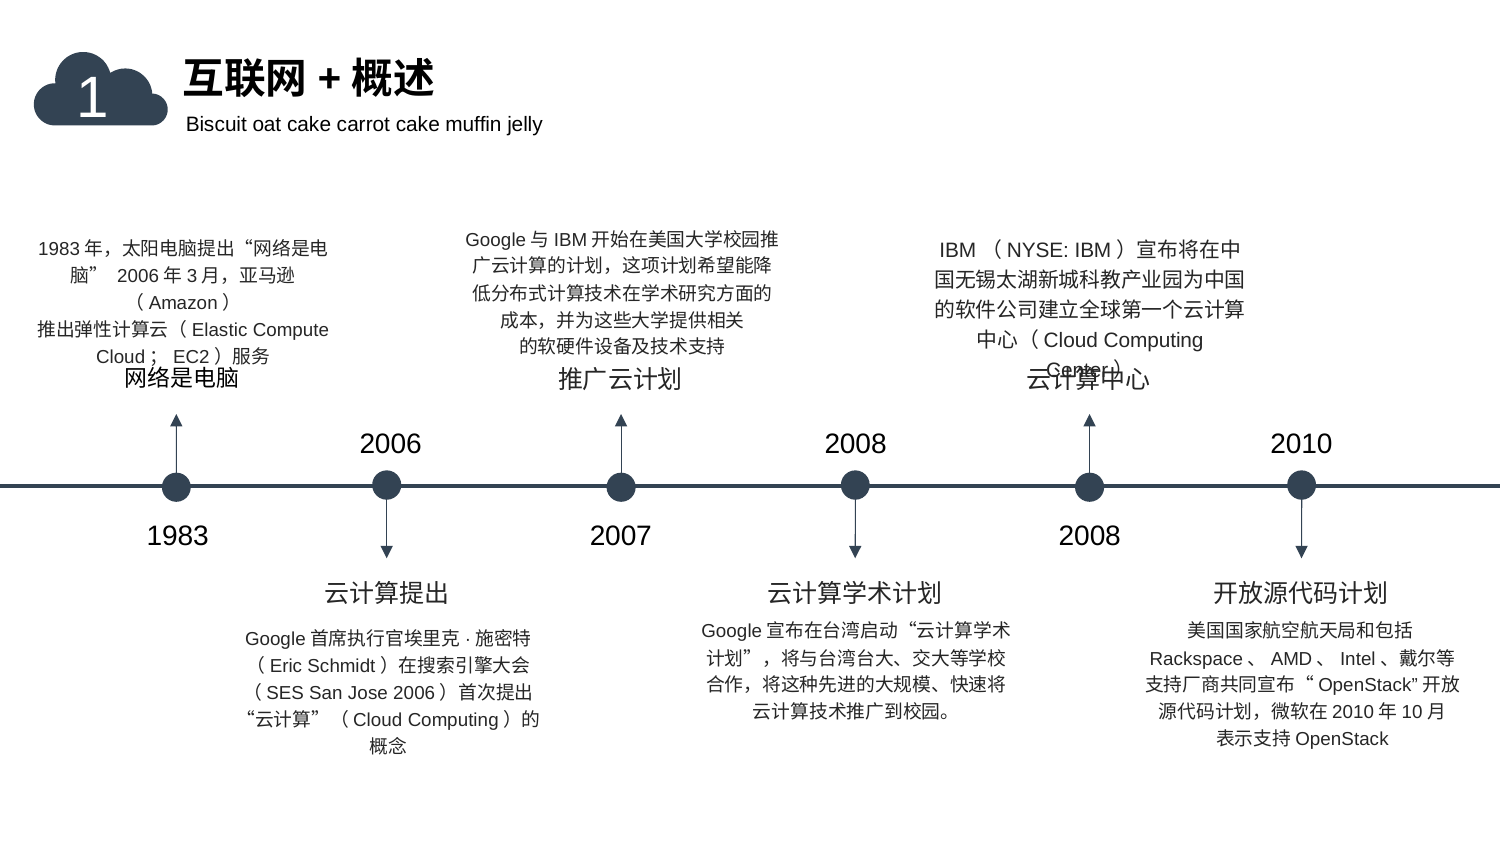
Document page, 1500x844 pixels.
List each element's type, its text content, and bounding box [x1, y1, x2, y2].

text_box [1075, 472, 1104, 485]
text_box [372, 470, 402, 485]
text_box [446, 215, 797, 402]
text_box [6, 224, 358, 399]
text_box 2008 [804, 418, 907, 467]
text_box [1075, 486, 1105, 502]
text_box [913, 224, 1265, 402]
text_box [840, 470, 870, 485]
text_box [1287, 486, 1316, 500]
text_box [1127, 570, 1476, 737]
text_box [167, 44, 732, 144]
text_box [212, 570, 563, 745]
text_box [840, 486, 870, 500]
text_box [1287, 470, 1317, 485]
text_box [161, 486, 191, 502]
text_box 1983 [126, 510, 229, 559]
text_box [606, 486, 636, 502]
text_box 2008 [1039, 510, 1141, 559]
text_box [680, 570, 1030, 737]
text_box [606, 472, 636, 485]
text_box 2007 [570, 510, 672, 559]
text_box [162, 472, 191, 485]
text_box [372, 486, 402, 500]
text_box 2010 [1250, 418, 1353, 467]
text_box 2006 [339, 418, 442, 467]
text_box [33, 51, 168, 138]
